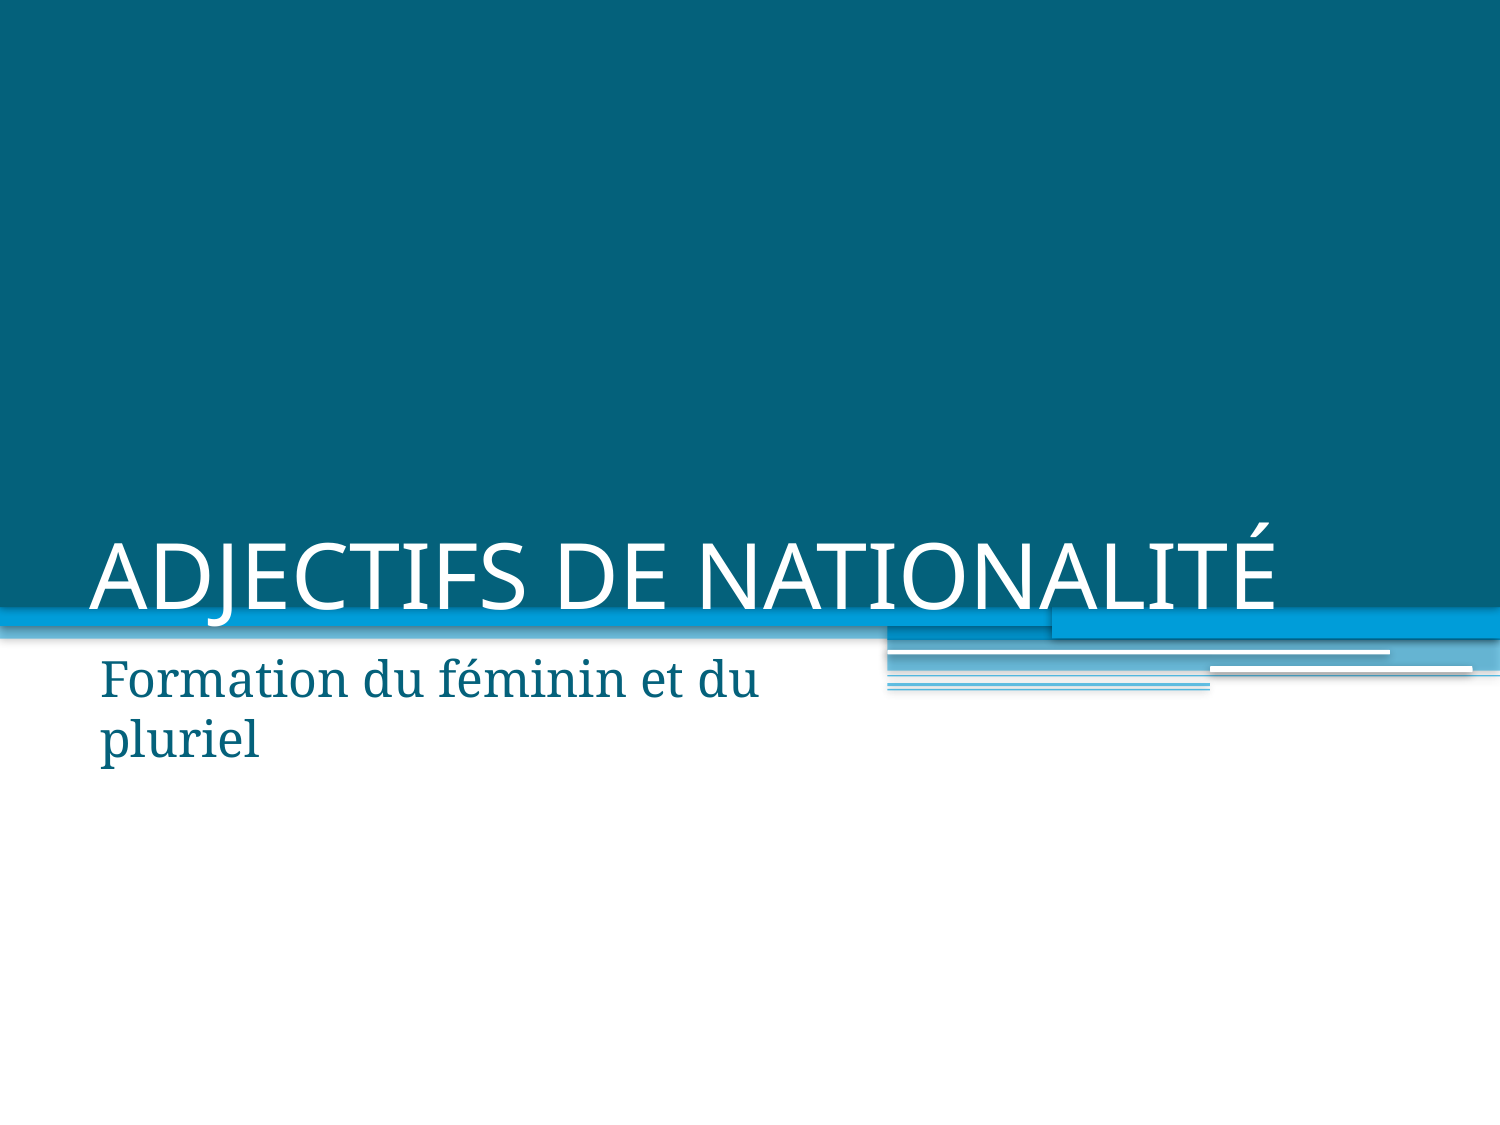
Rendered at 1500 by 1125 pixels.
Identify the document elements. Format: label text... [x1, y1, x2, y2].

subtitle Formation du féminin et du pluriel [75, 639, 888, 928]
title ADJECTIFS DE NATIONALITÉ [75, 394, 1463, 636]
